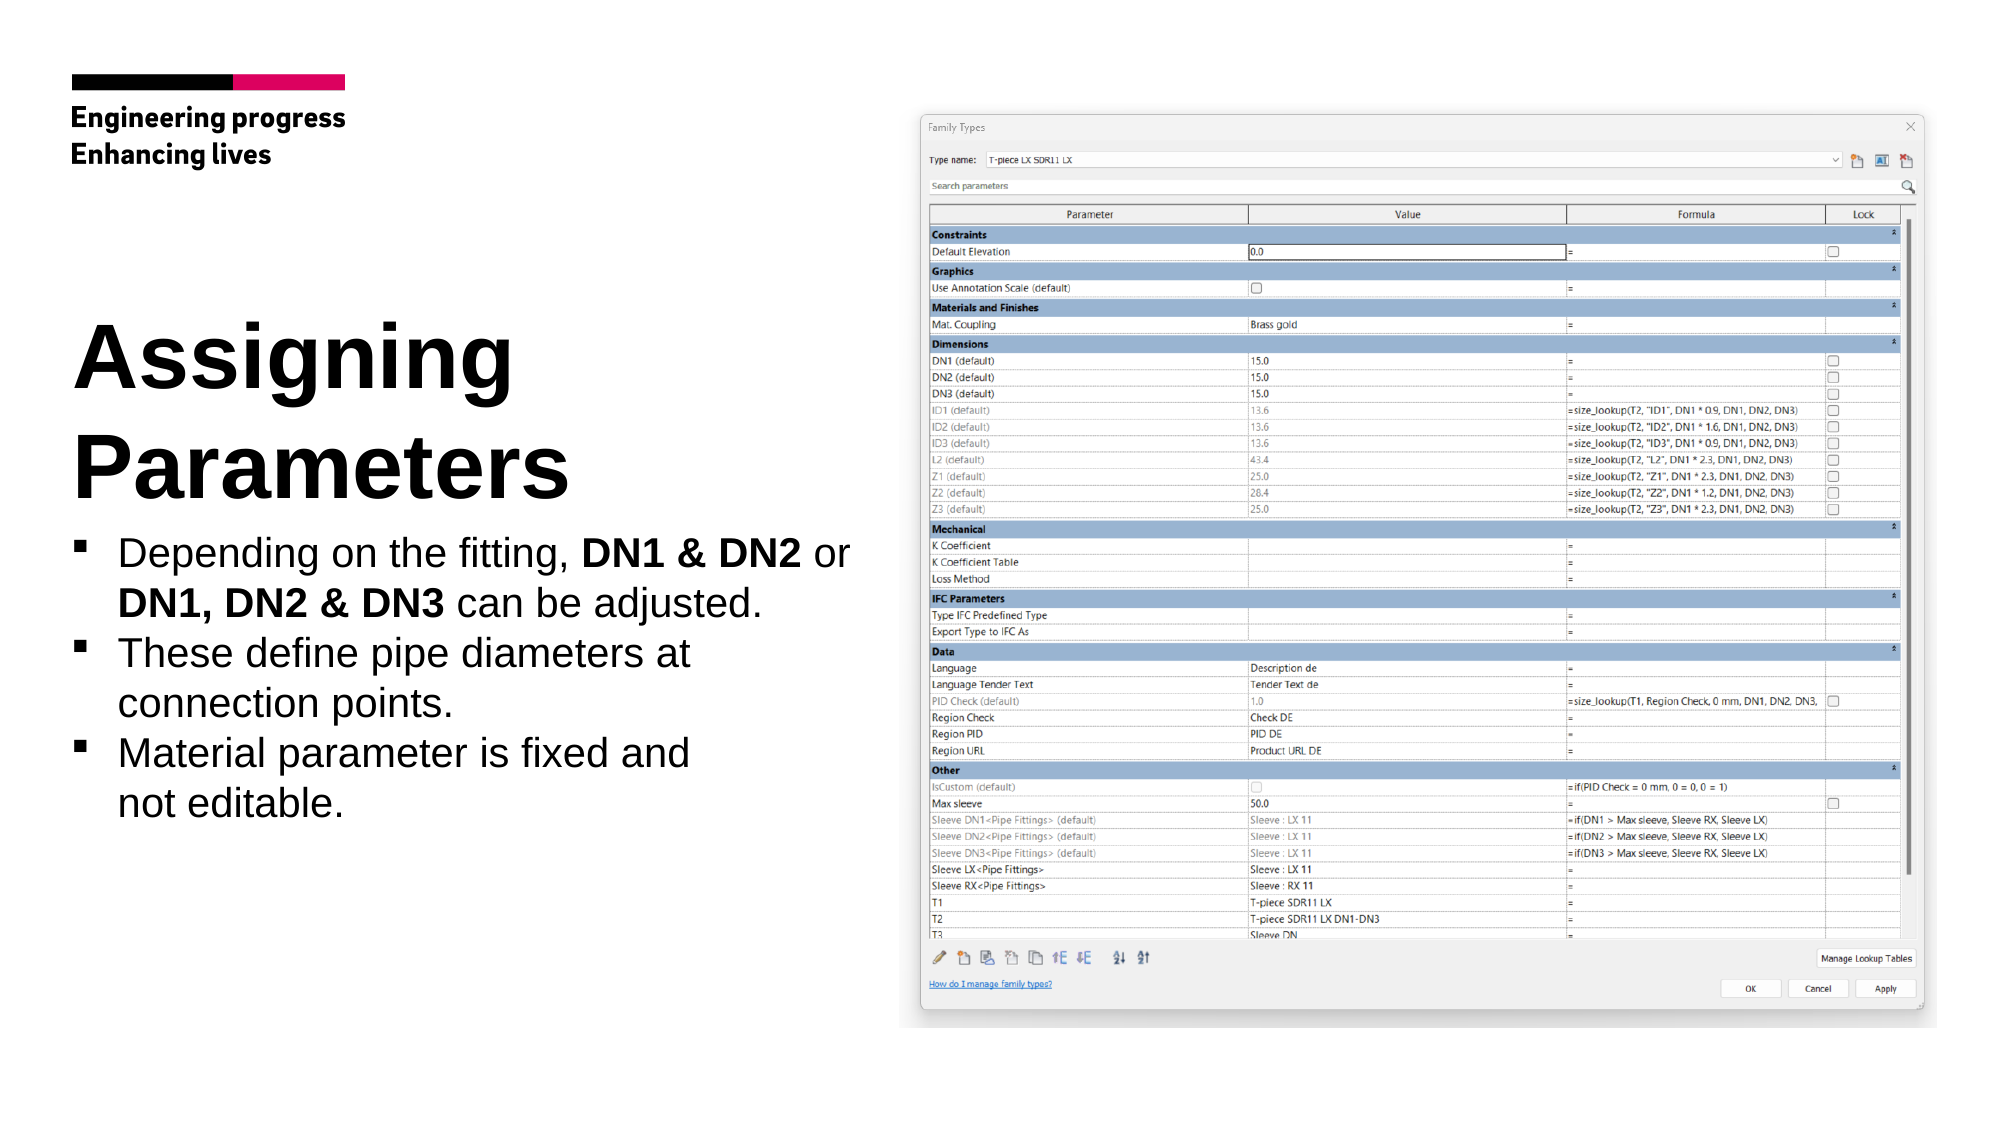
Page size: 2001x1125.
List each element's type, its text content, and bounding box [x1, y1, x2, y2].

title Assigning Parameters [72, 296, 899, 617]
list Depending on the fitting, DN1 & DN2 or DN1, DN2 & DN3 can be adjusted. These define pipe diameters at connection points. Material parameter is fixed and not editable. [55, 349, 884, 1003]
picture [899, 97, 1937, 1028]
picture [72, 74, 345, 171]
